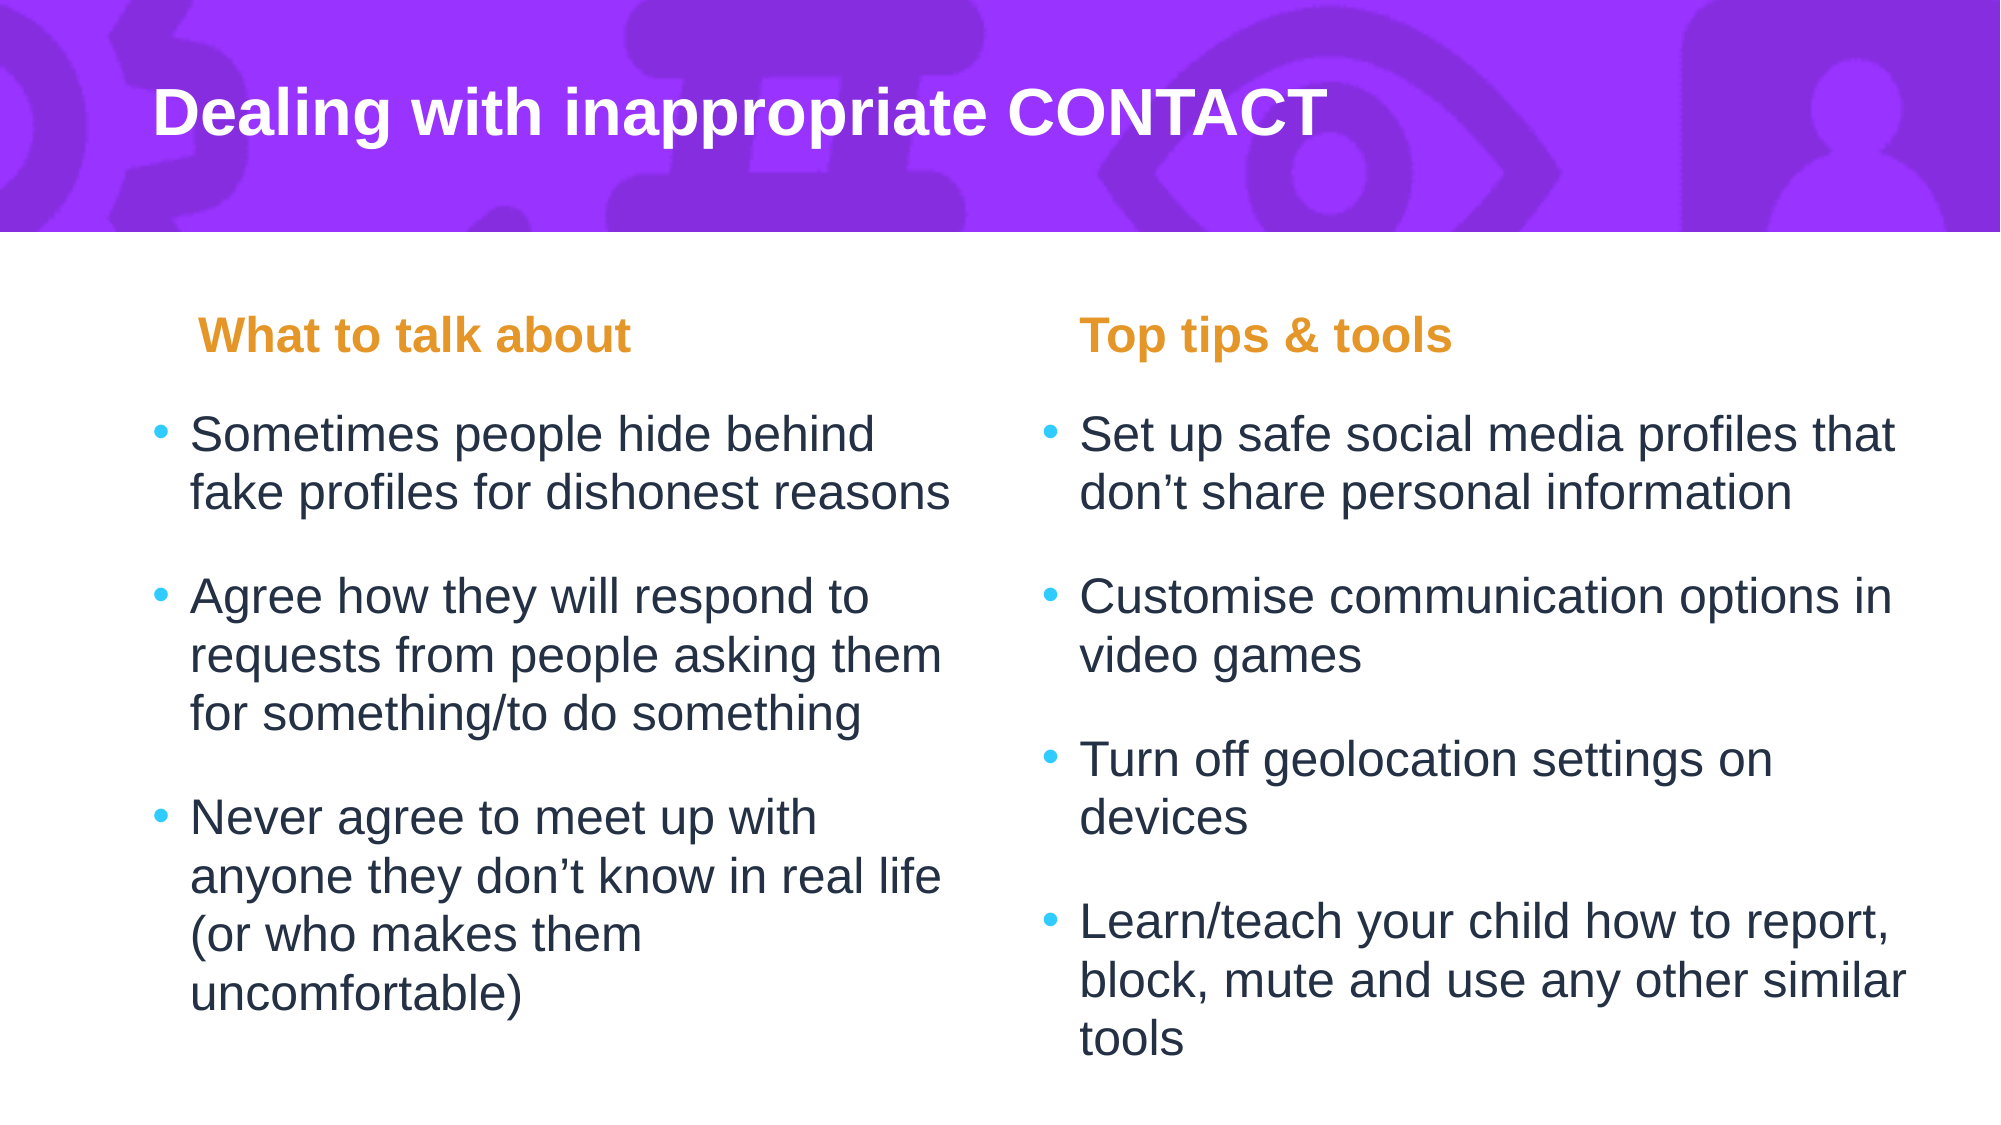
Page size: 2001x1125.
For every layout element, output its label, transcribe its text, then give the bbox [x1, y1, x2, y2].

text_box Top tips & tools [1064, 296, 1555, 377]
text_box What to talk about [183, 296, 674, 377]
picture [0, 0, 2000, 233]
list Sometimes people hide behind fake profiles for dishonest reasons Agree how they will respond to requests from people asking them for something/to do something Never agree to meet up with anyone they don’t know in real life (or who makes them uncomfortable) [137, 395, 974, 1080]
text_box Set up safe social media profiles that don’t share personal information Customise communication options in video games Turn off geolocation settings on devices Learn/teach your child how to report, block, mute and use any other similar tools [1026, 395, 1948, 1080]
